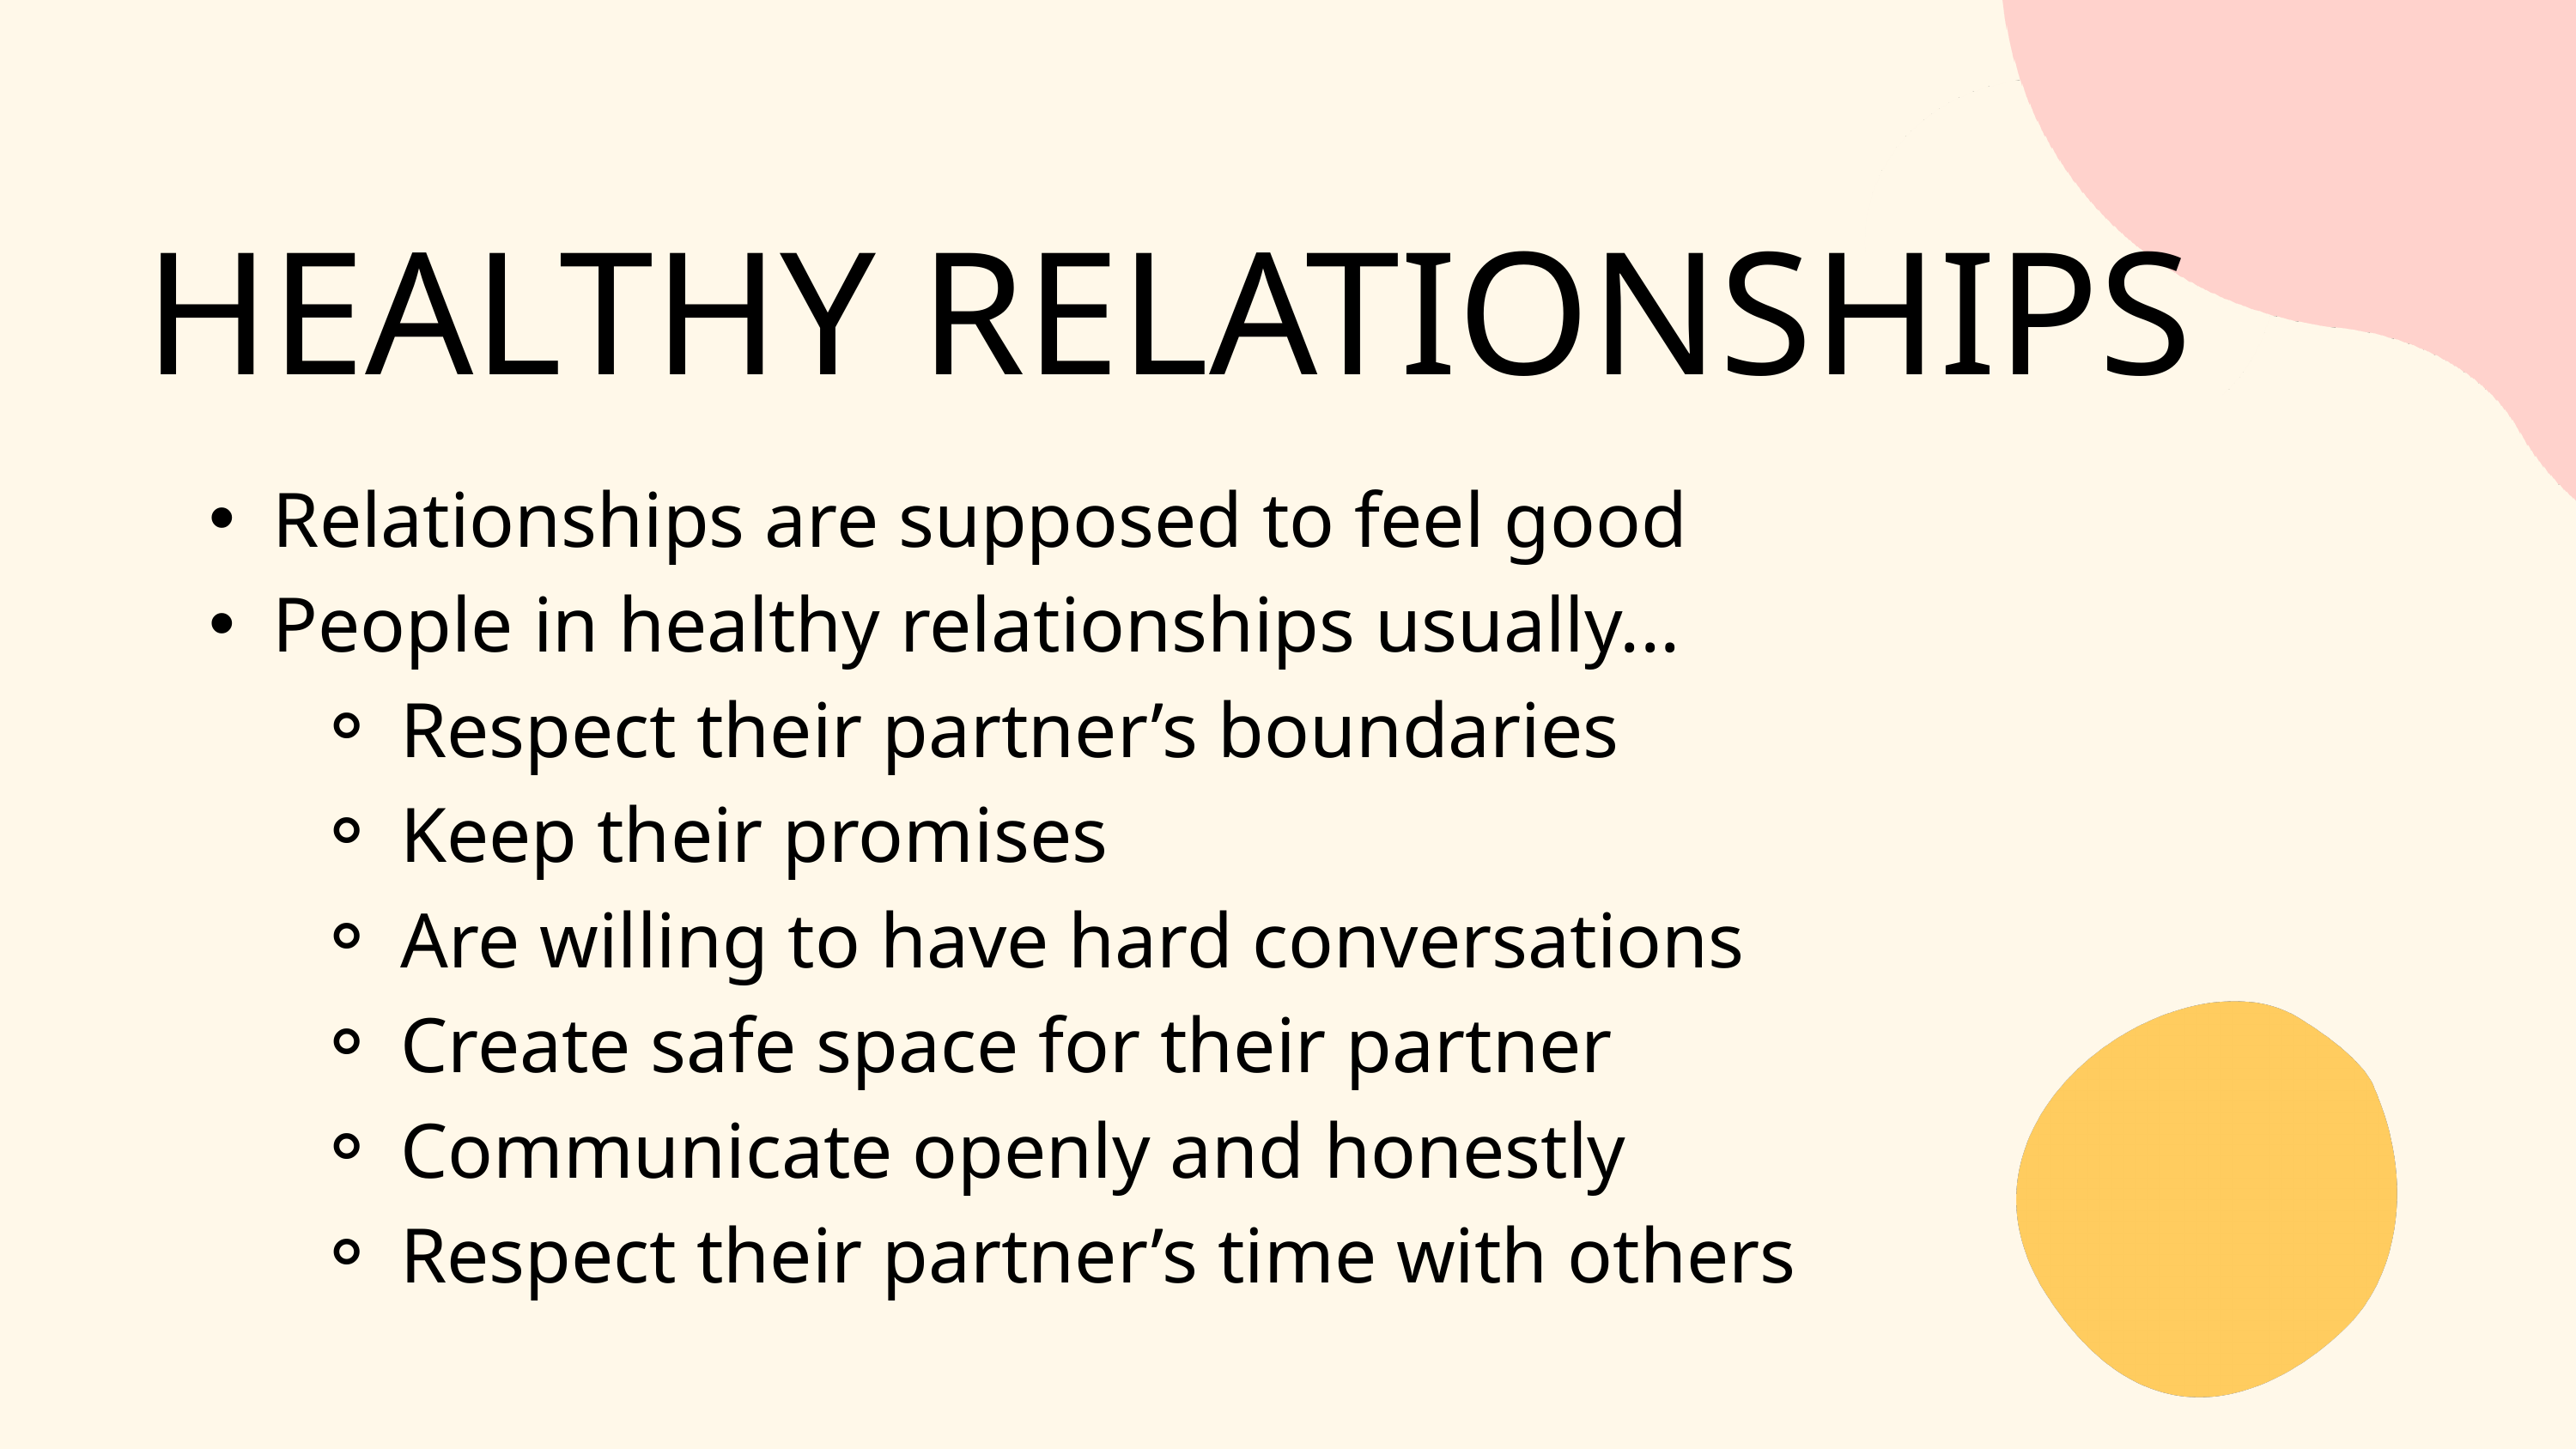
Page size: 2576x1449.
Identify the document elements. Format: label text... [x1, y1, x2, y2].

text_box [1854, 0, 2576, 537]
text_box Relationships are supposed to feel good People in healthy relationships usually... Respect their partner’s boundaries Keep their promises Are willing to have hard conversations Create safe space for their partner Communicate openly and honestly Respect their partner’s time with others [144, 457, 2054, 1299]
text_box [1930, 948, 2415, 1449]
text_box HEALTHY RELATIONSHIPS [144, 204, 2203, 409]
